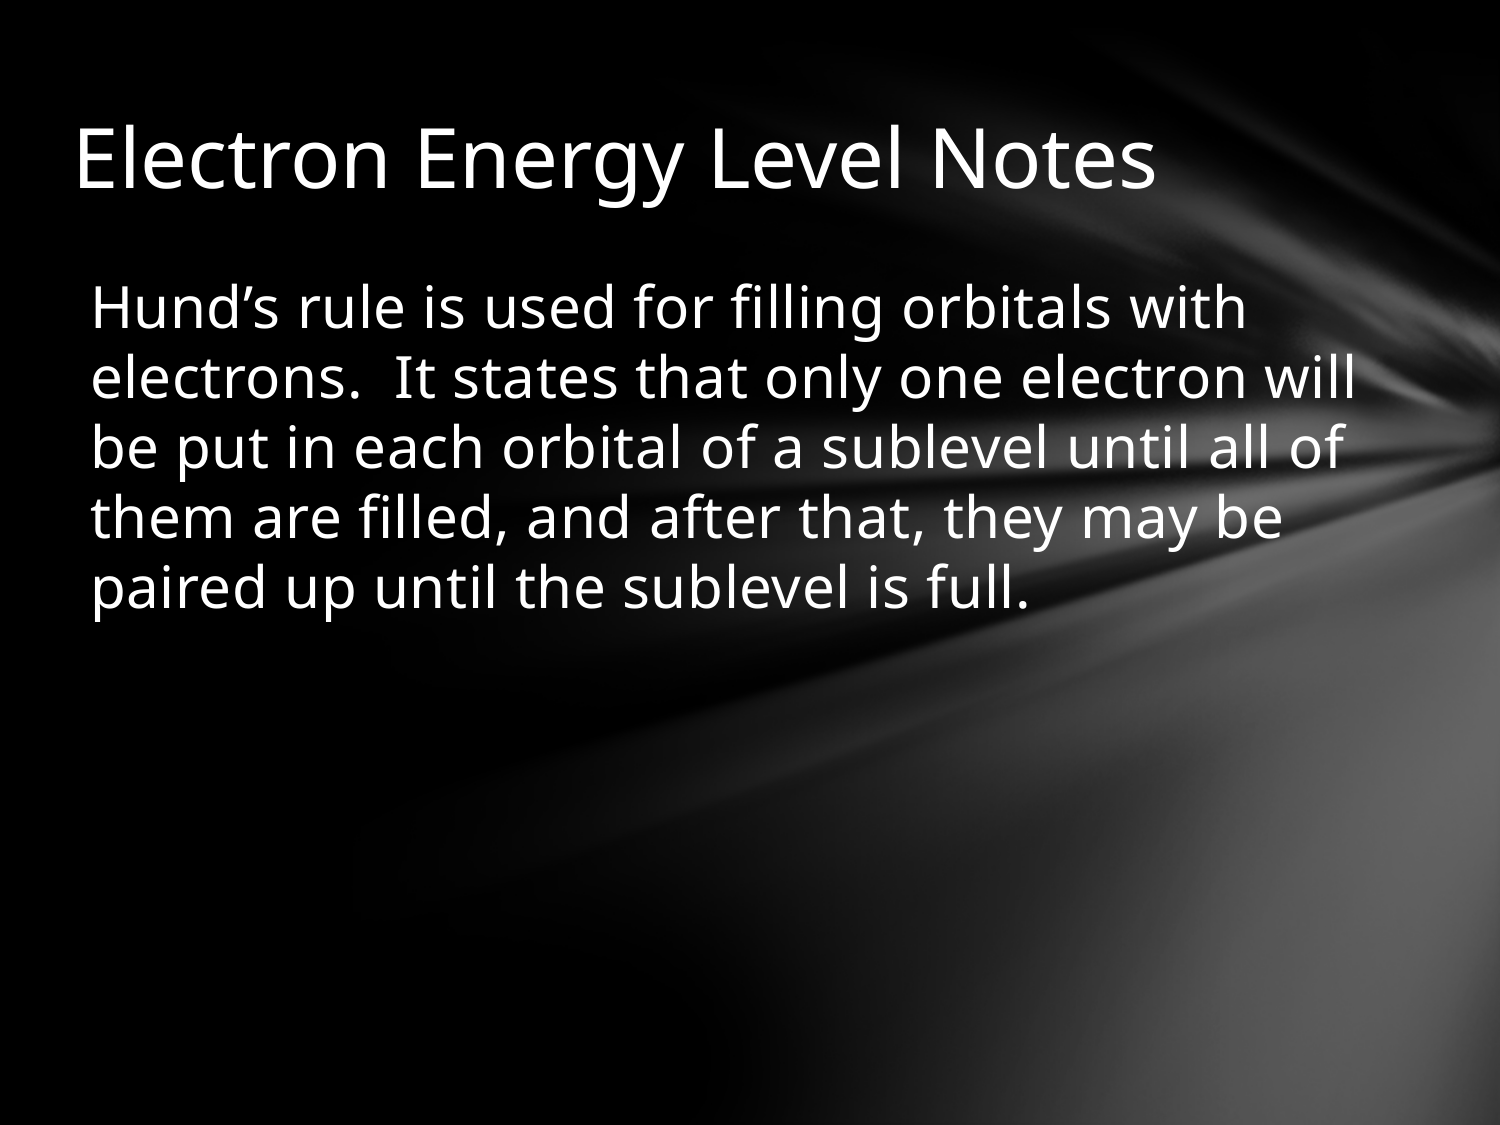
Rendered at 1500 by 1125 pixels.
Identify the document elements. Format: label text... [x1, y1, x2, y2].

title Electron Energy Level Notes [57, 37, 1318, 213]
list Hund’s rule is used for filling orbitals with electrons. It states that only one electron will be put in each orbital of a sublevel until all of them are filled, and after that, they may be paired up until the sublevel is full. [75, 262, 1425, 1005]
